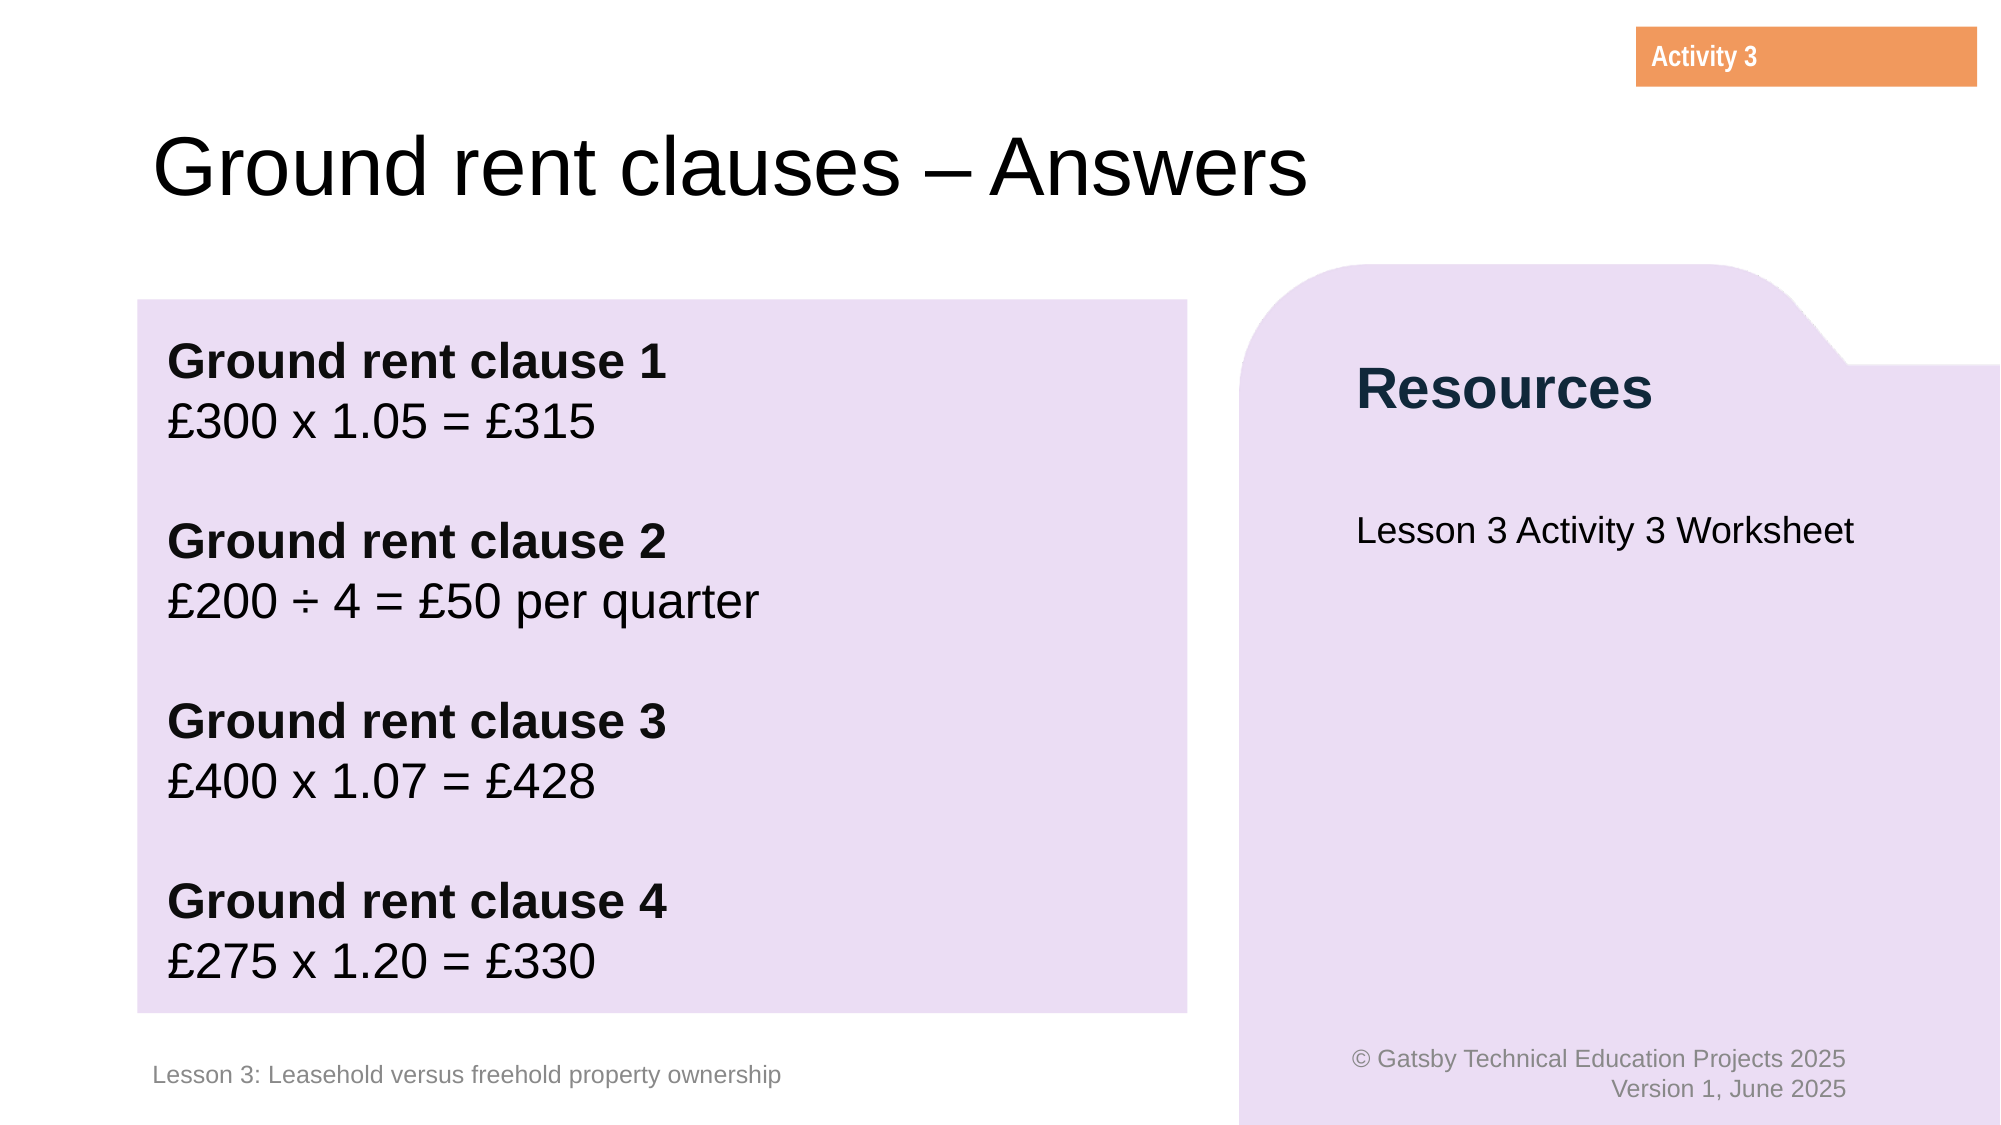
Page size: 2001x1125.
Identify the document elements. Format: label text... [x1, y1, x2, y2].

list Lesson 3 Activity 3 Worksheet [1341, 439, 1917, 616]
picture [1239, 264, 2000, 1125]
list Resources [1341, 337, 1783, 440]
list Ground rent clause 1 £300 x 1.05 = £315 Ground rent clause 2 £200 ÷ 4 = £50 per quarter Ground rent clause 3 £400 x 1.07 = £428 Ground rent clause 4 £275 x 1.20 = £330 [137, 299, 1188, 1014]
text_box Lesson 3: Leasehold versus freehold property ownership [137, 1042, 829, 1103]
list Activity 3 [1636, 26, 1978, 87]
title Ground rent clauses – Answers [137, 59, 1863, 278]
